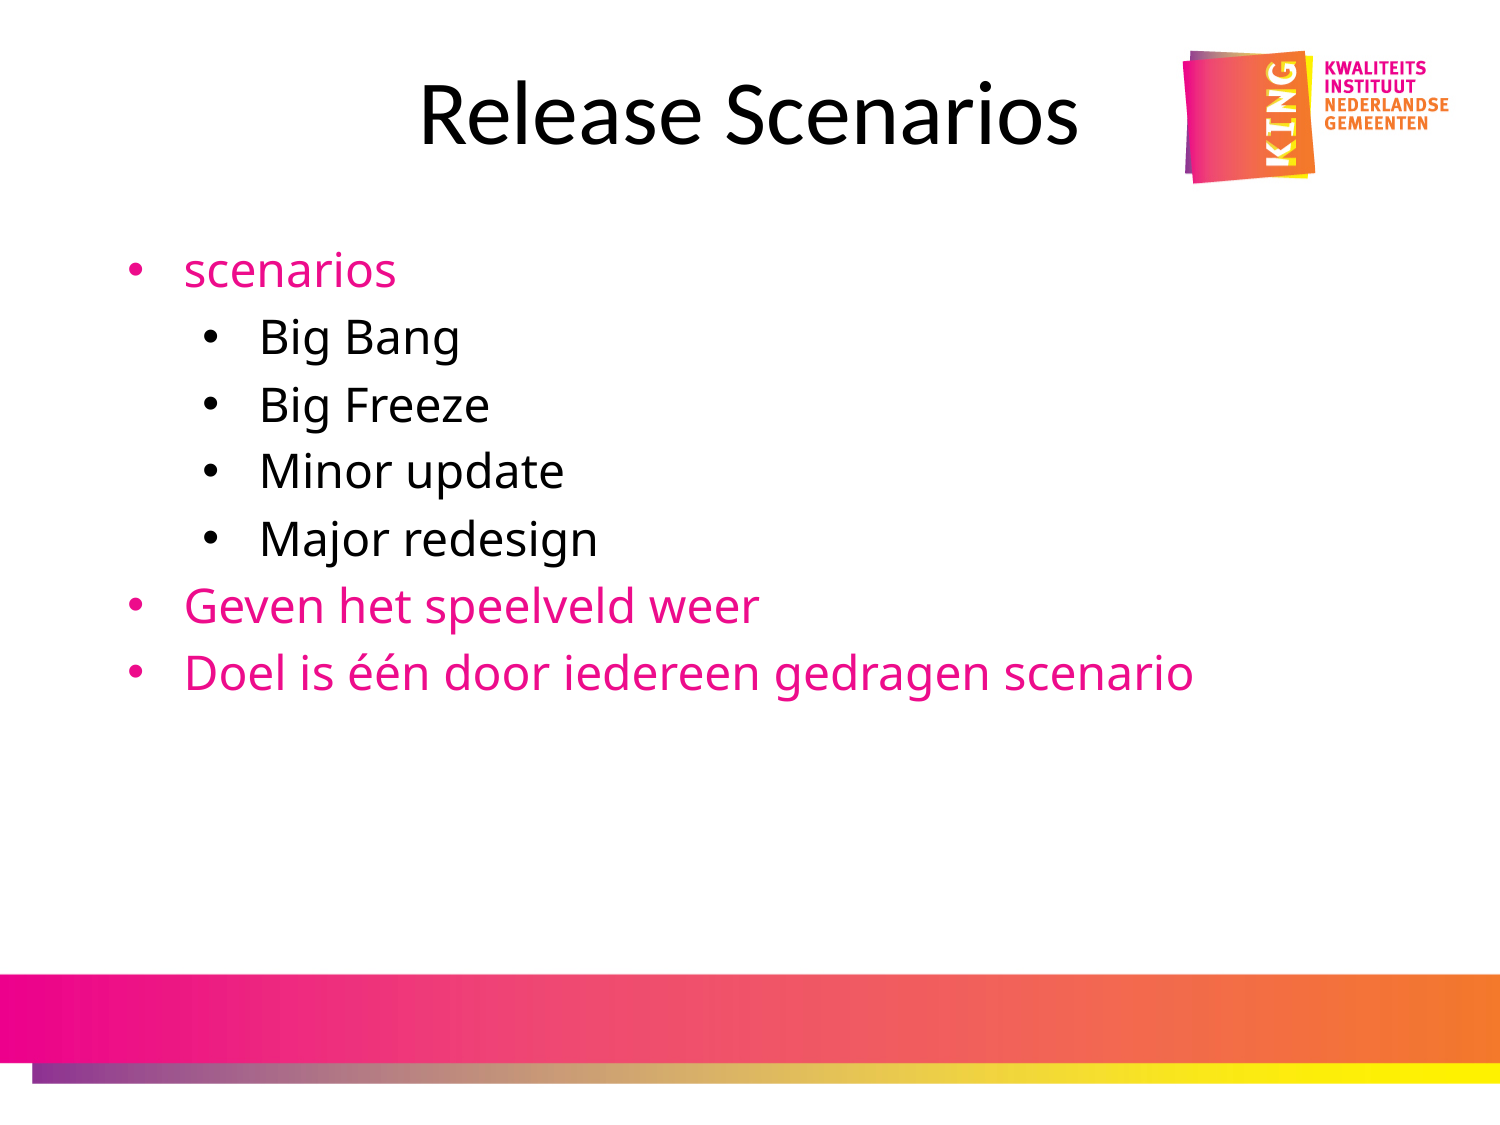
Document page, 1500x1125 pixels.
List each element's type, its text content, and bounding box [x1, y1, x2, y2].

title Release Scenarios [75, 45, 1425, 233]
list scenarios Big Bang Big Freeze Minor update Major redesign Geven het speelveld weer Doel is één door iedereen gedragen scenario [112, 232, 1500, 975]
picture [0, 0, 1500, 1125]
